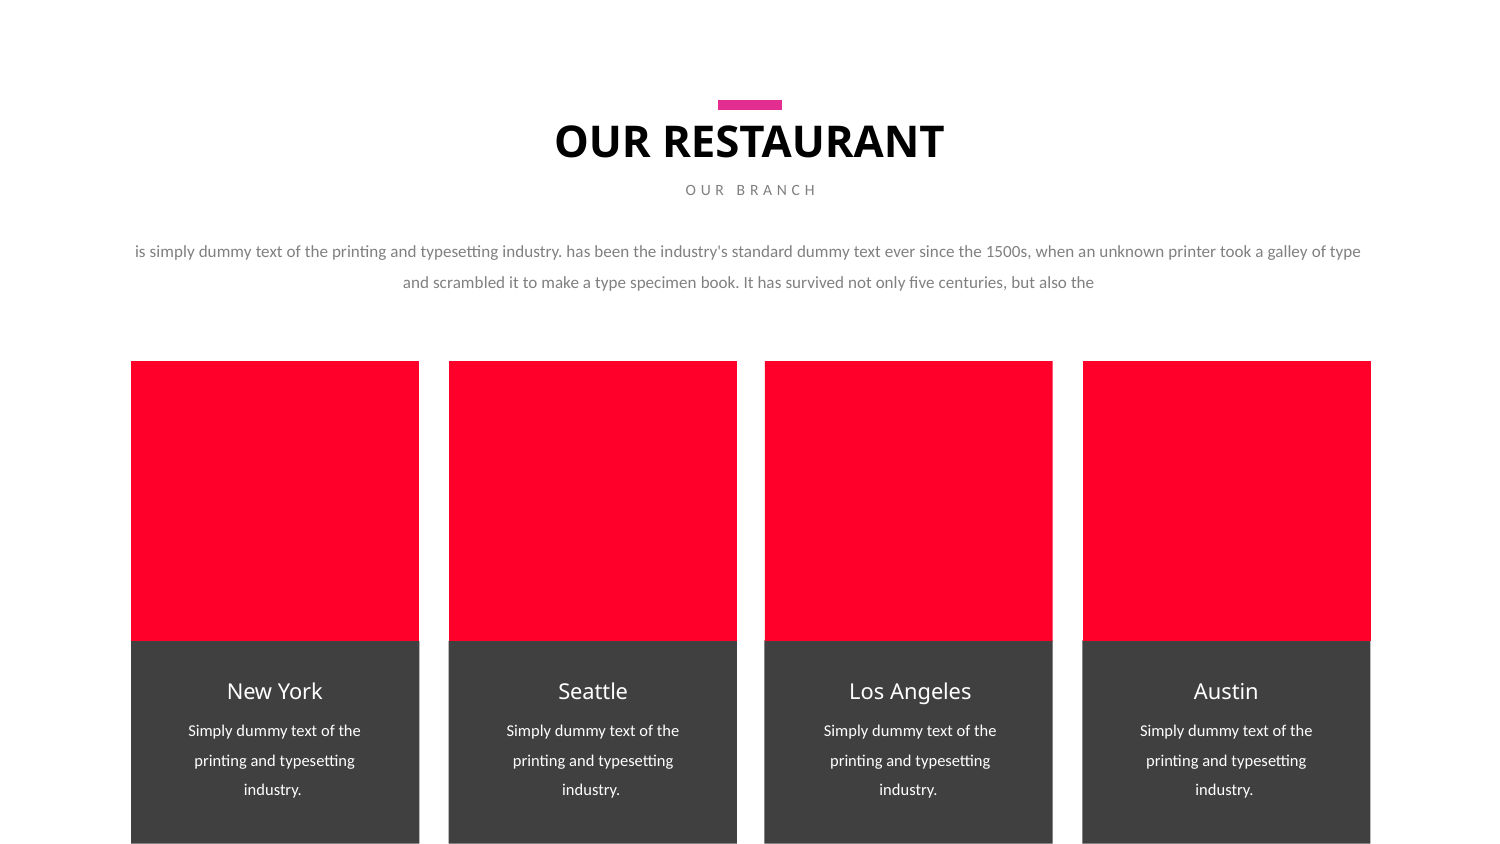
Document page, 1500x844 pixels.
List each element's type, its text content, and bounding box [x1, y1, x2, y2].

text_box New York [189, 669, 361, 711]
text_box Simply dummy text of the printing and typesetting industry. [1106, 702, 1347, 807]
text_box OUR BRANCH [616, 172, 884, 206]
text_box [1081, 639, 1371, 844]
text_box Los Angeles [824, 669, 996, 711]
picture [449, 361, 737, 642]
text_box Seattle [507, 669, 679, 711]
text_box OUR RESTAURANT [498, 106, 1000, 174]
text_box [130, 640, 420, 844]
text_box Simply dummy text of the printing and typesetting industry. [790, 702, 1031, 807]
picture [131, 361, 419, 642]
text_box Austin [1140, 669, 1312, 711]
text_box Simply dummy text of the printing and typesetting industry. [473, 702, 714, 807]
text_box is simply dummy text of the printing and typesetting industry. has been the industry's standard dummy text ever since the 1500s, when an unknown printer took a galley of type and scrambled it to make a type specimen book. It has survived not only five centuries, but also the [110, 223, 1388, 300]
picture [764, 361, 1053, 642]
text_box Simply dummy text of the printing and typesetting industry. [154, 702, 395, 807]
picture [1083, 361, 1371, 642]
text_box [763, 639, 1054, 844]
text_box [448, 640, 738, 844]
